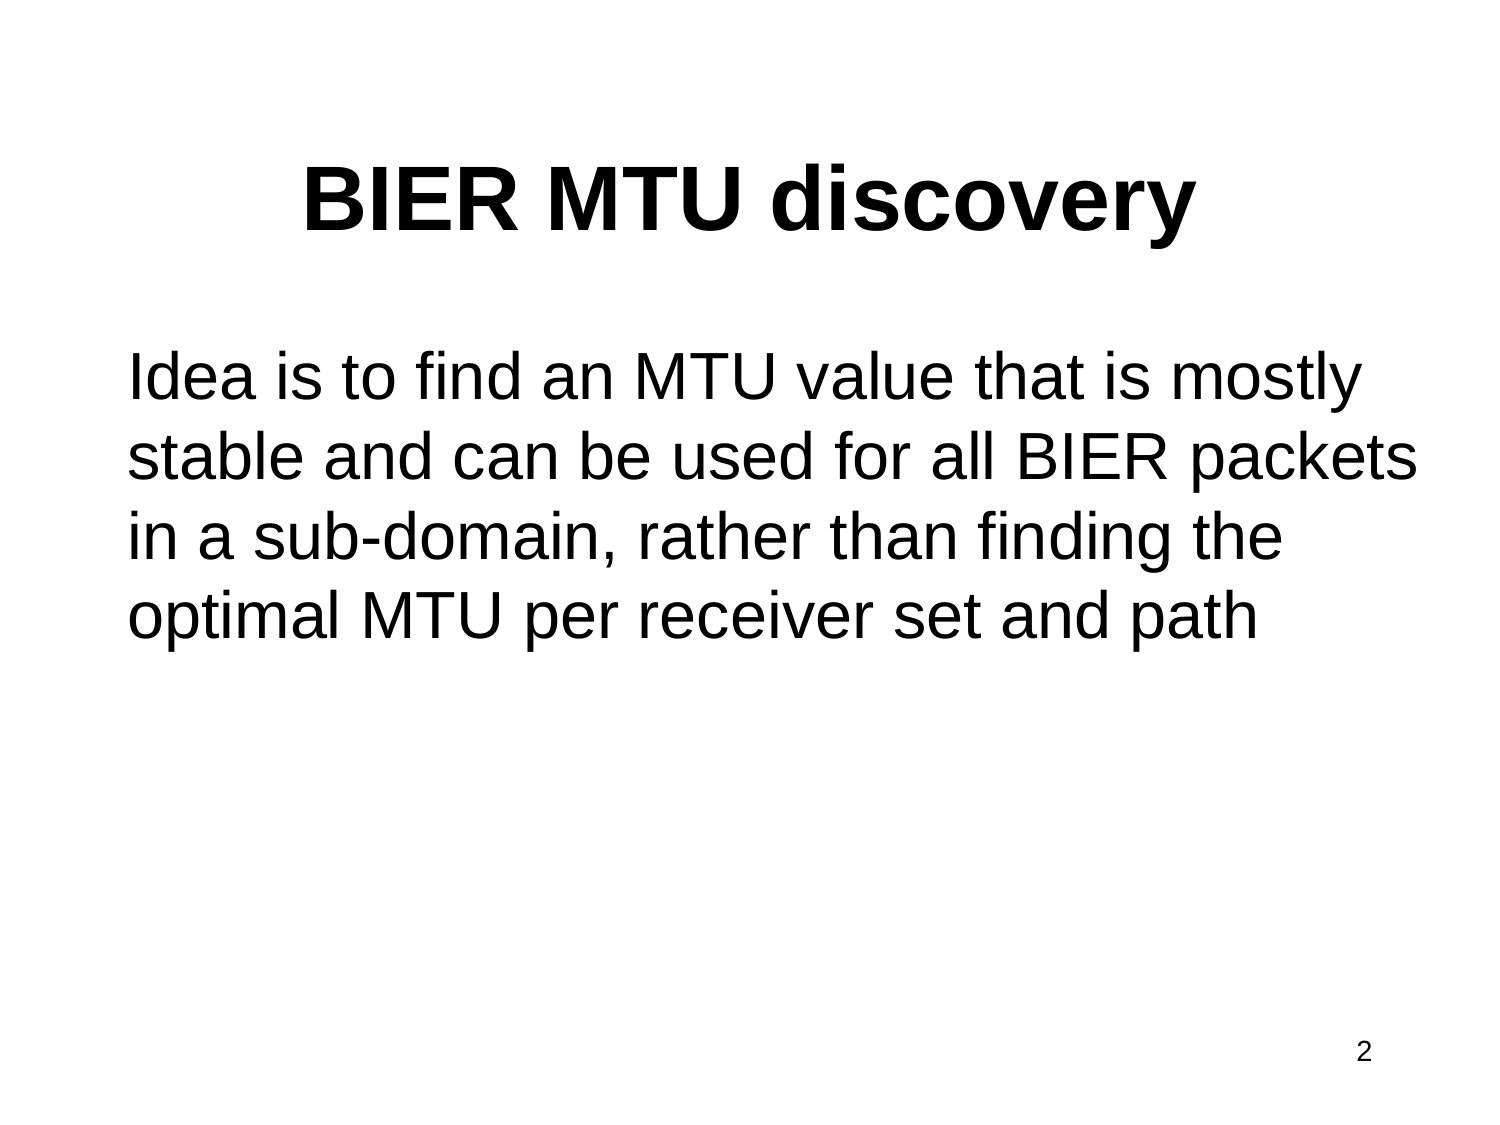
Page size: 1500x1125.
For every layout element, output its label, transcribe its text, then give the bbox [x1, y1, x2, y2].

list Idea is to find an MTU value that is mostly stable and can be used for all BIER packets in a sub-domain, rather than finding the optimal MTU per receiver set and path [112, 324, 1438, 1063]
slide_number 2 [1074, 1024, 1388, 1101]
title BIER MTU discovery [112, 99, 1388, 288]
